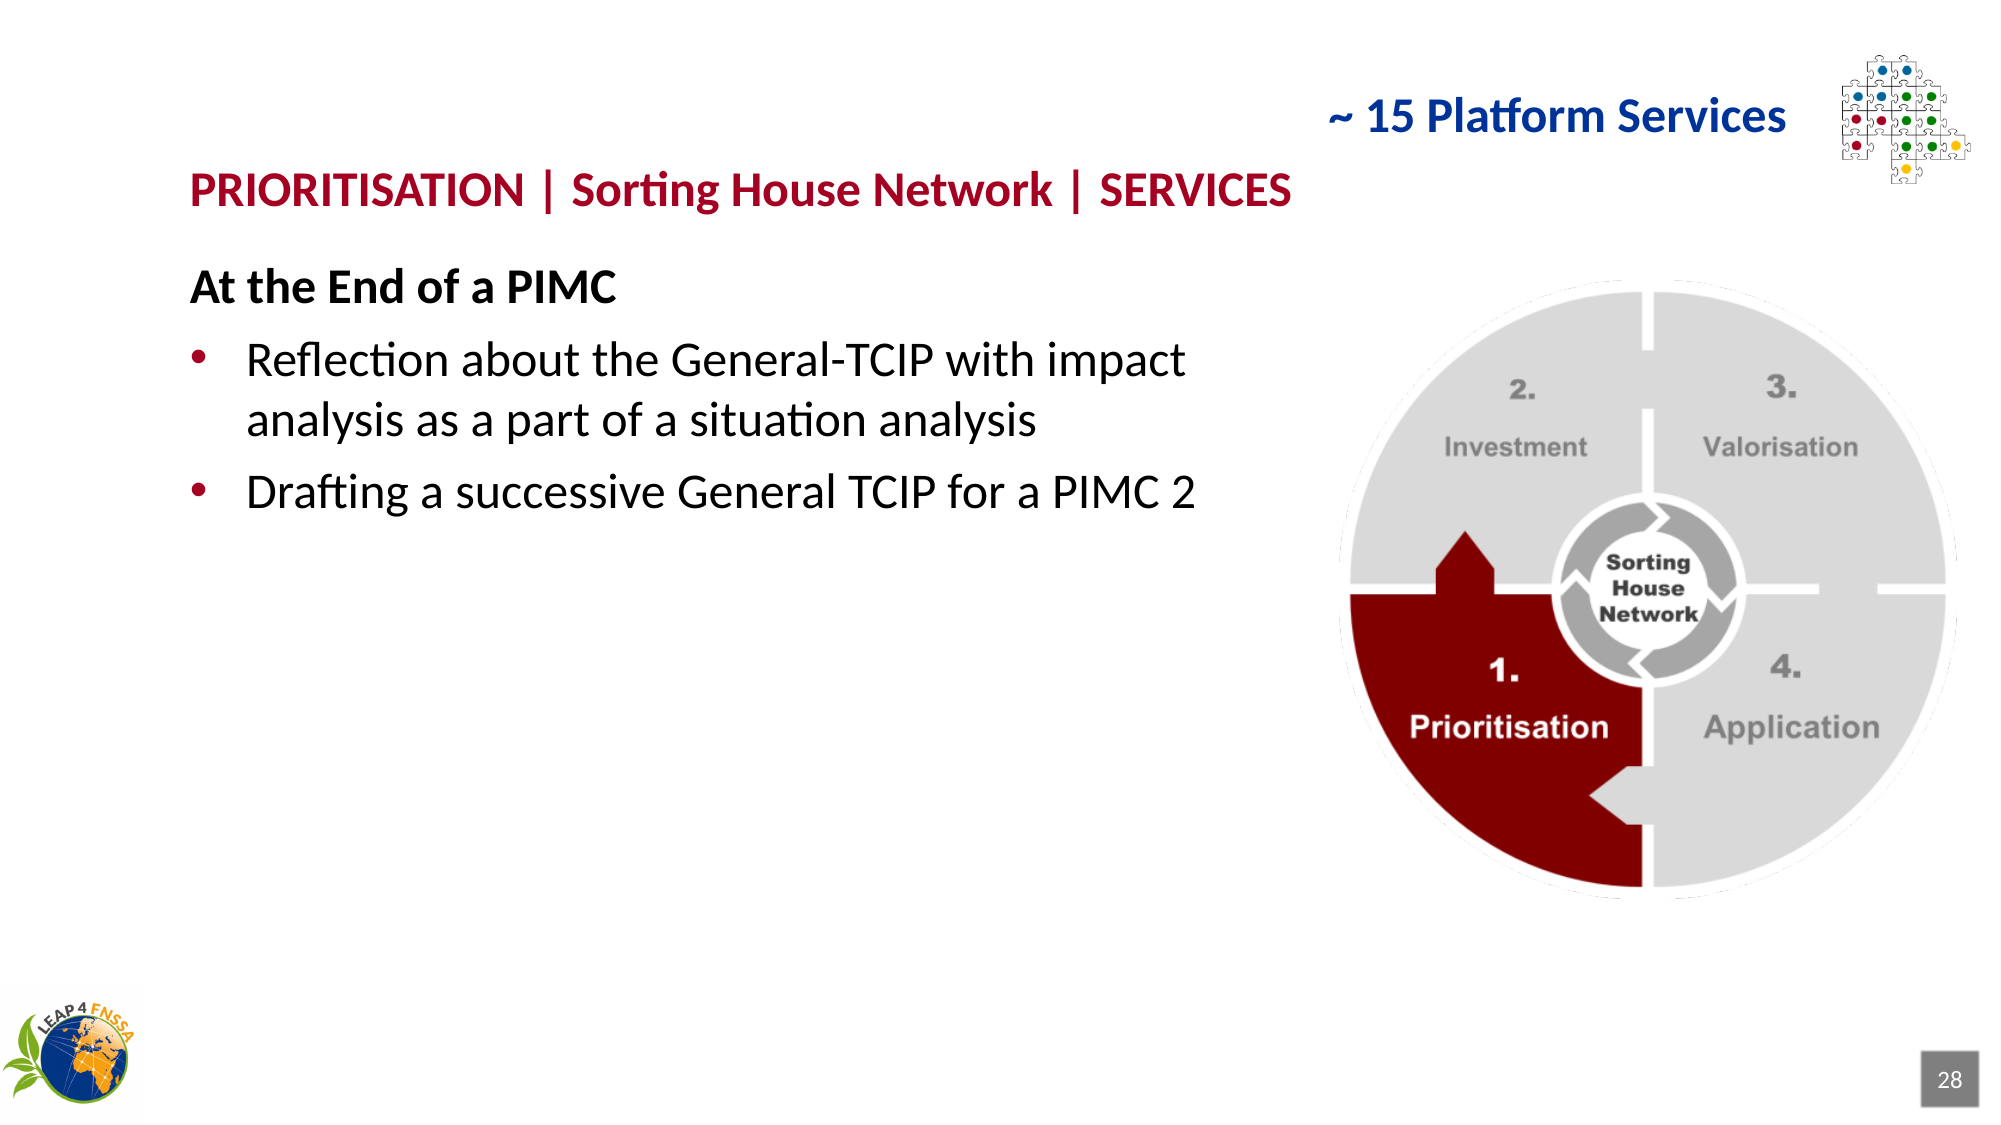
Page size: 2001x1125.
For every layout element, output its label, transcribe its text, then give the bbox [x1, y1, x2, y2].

picture [1338, 279, 1958, 900]
picture [0, 983, 142, 1125]
text_box ~ 15 Platform Services [1160, 74, 1802, 150]
text_box Prioritisation | Sorting House Network | Services [175, 148, 1321, 224]
picture [1842, 55, 1971, 184]
text_box At the End of a PIMC Reflection about the General-TCIP with impact analysis as a part of a situation analysis Drafting a successive General TCIP for a PIMC 2 [175, 246, 1339, 817]
